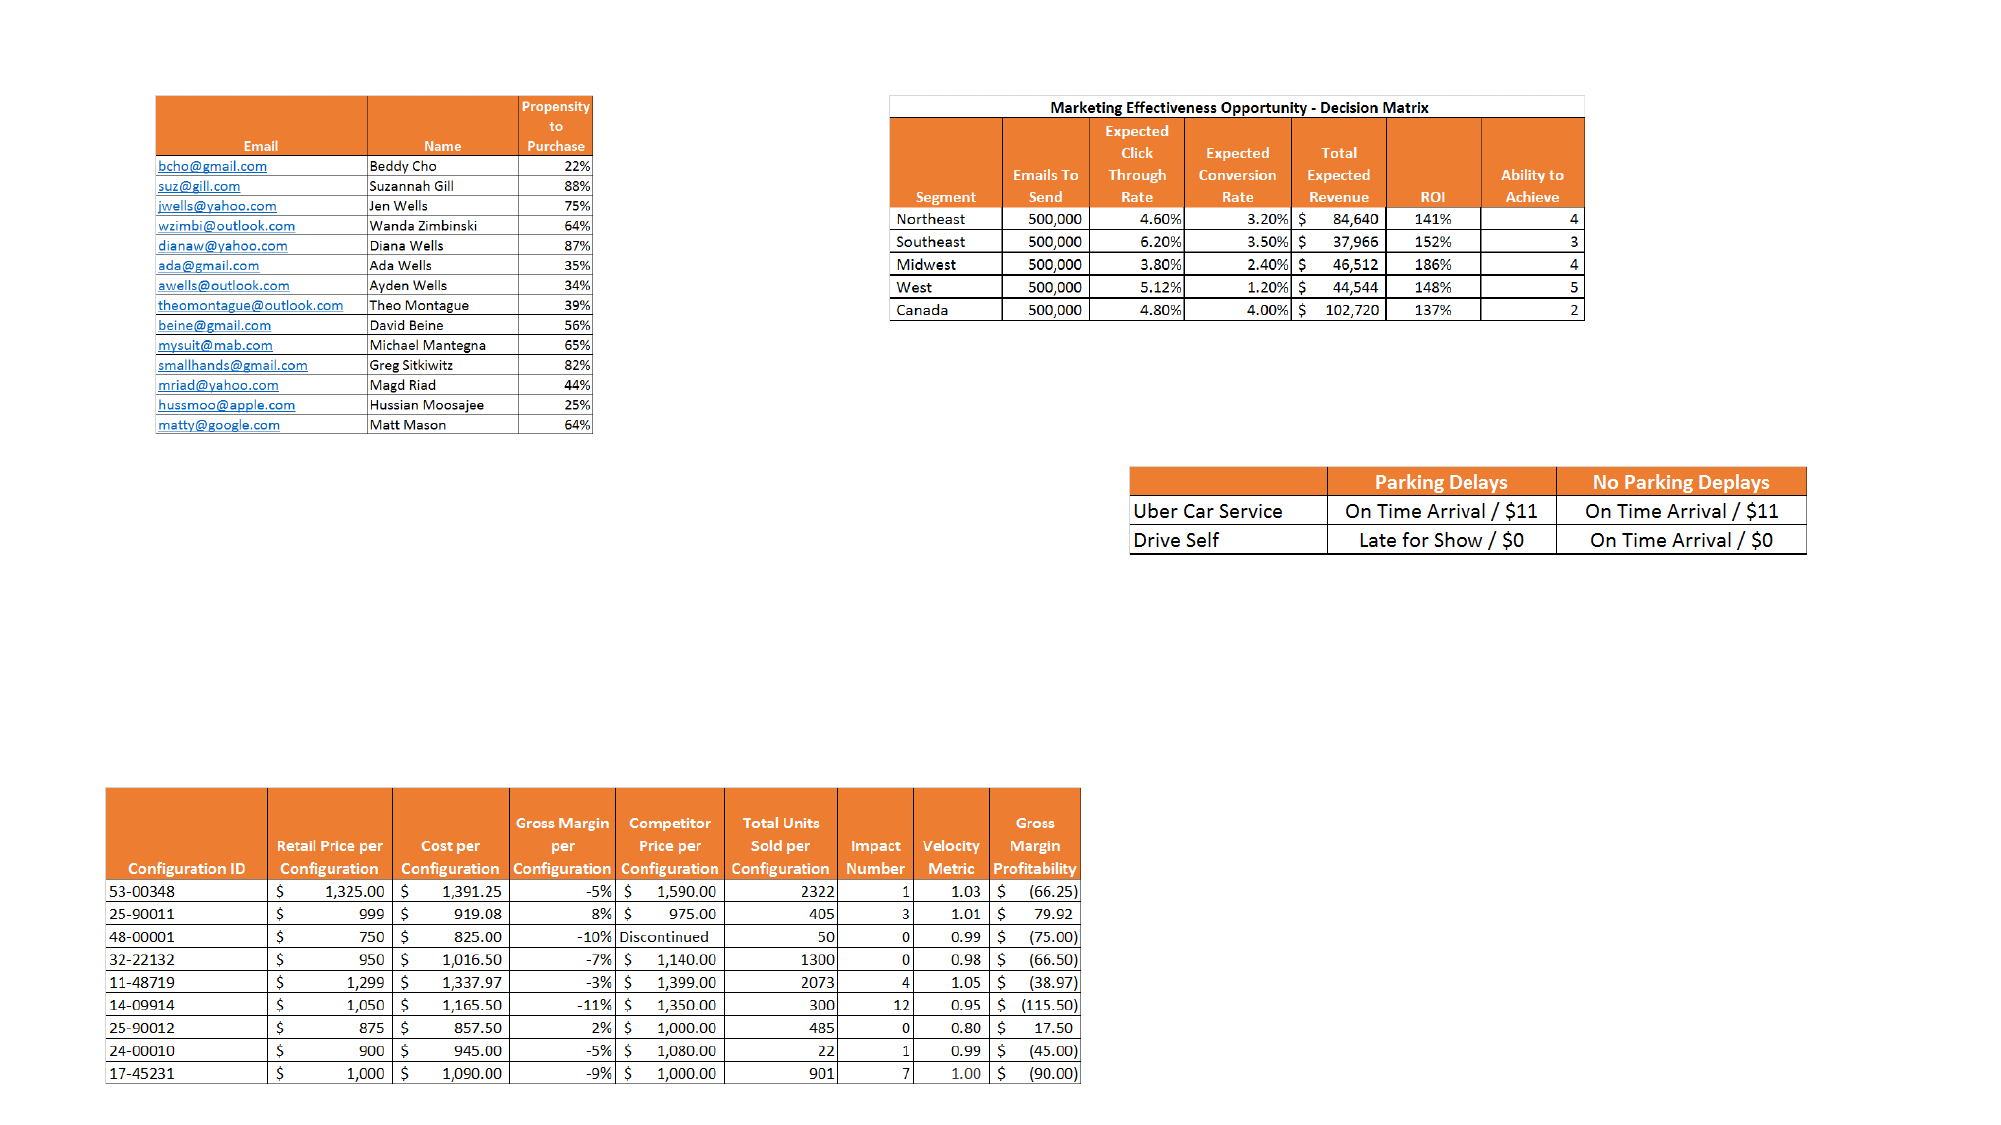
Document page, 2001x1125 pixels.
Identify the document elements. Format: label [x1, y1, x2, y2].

picture [1129, 466, 1807, 555]
picture [889, 95, 1585, 321]
picture [155, 95, 593, 434]
picture [105, 787, 1081, 1084]
